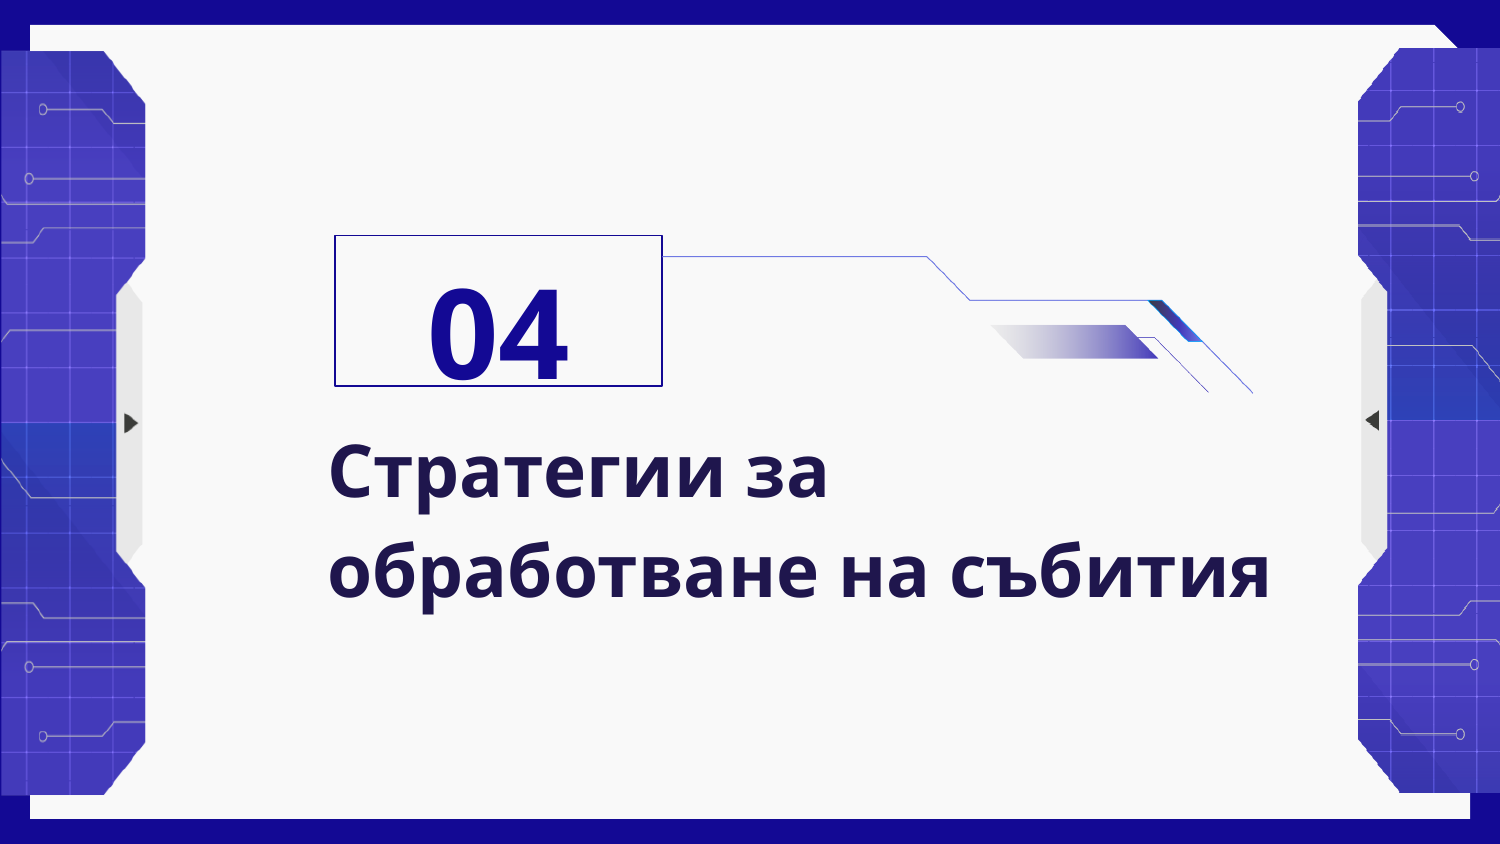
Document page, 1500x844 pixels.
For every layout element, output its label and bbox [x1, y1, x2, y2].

text_box [1, 11, 1500, 833]
